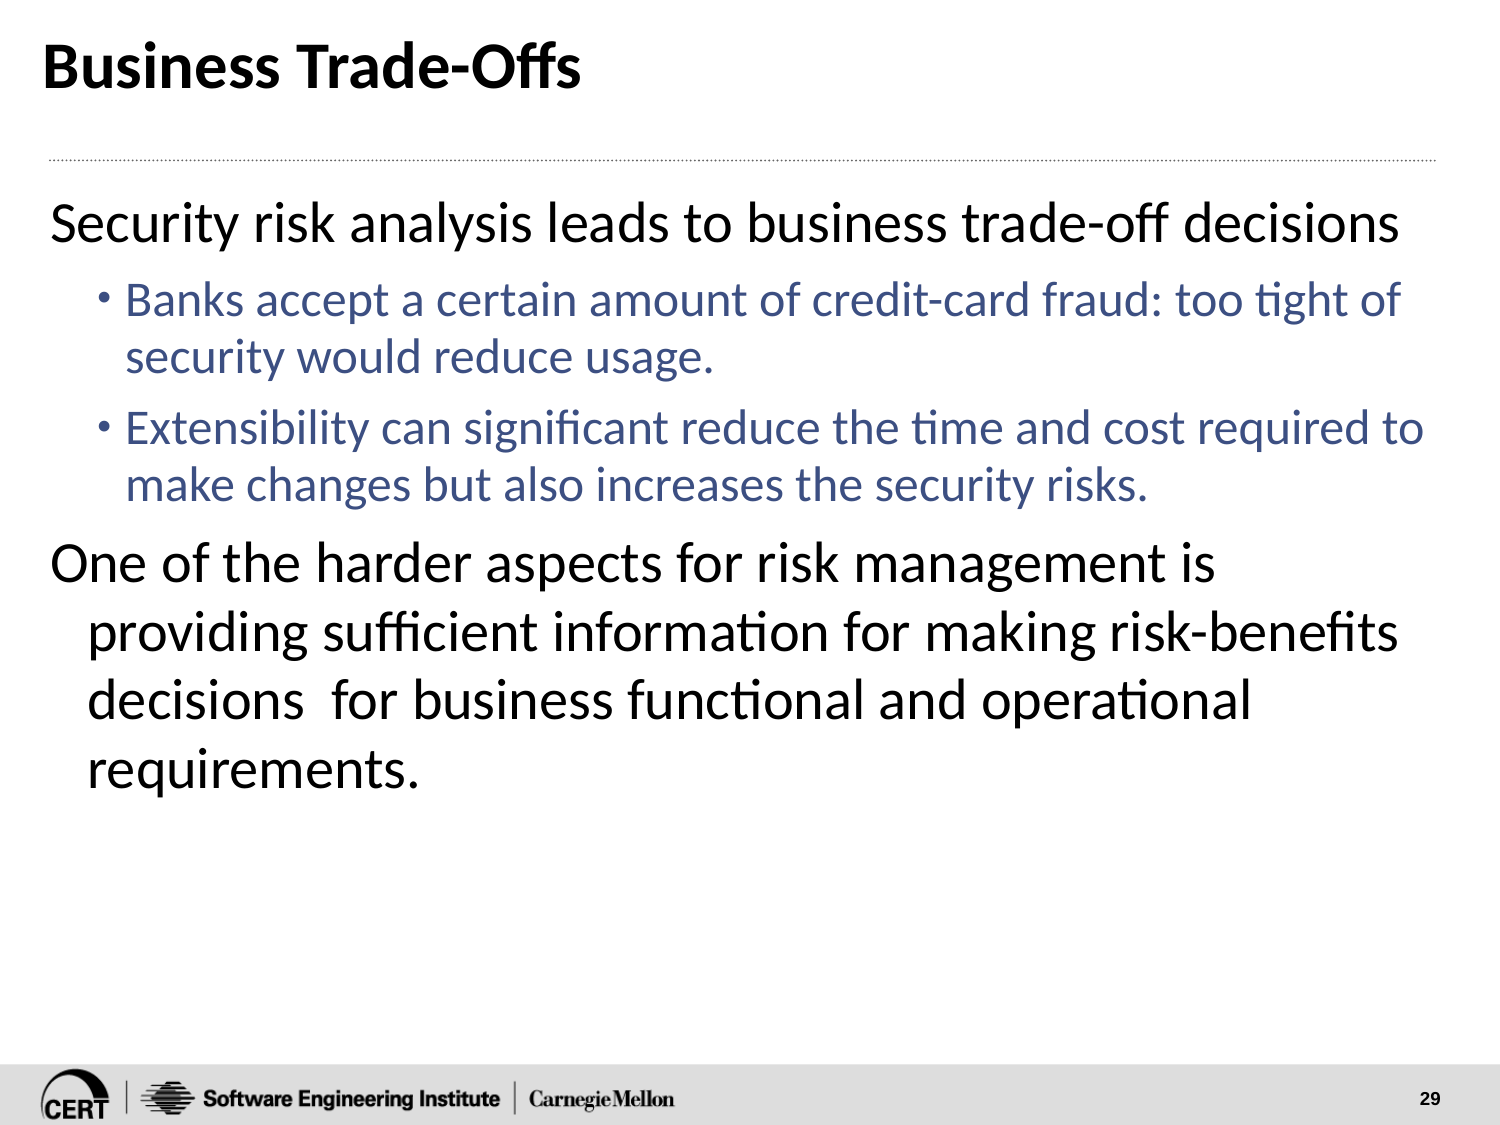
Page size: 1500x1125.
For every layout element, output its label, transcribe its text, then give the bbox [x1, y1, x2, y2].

picture [24, 1065, 688, 1125]
title Business Trade-Offs [42, 37, 1434, 155]
list Security risk analysis leads to business trade-off decisions Banks accept a certain amount of credit-card fraud: too tight of security would reduce usage. Extensibility can significant reduce the time and cost required to make changes but also increases the security risks. One of the harder aspects for risk management is providing sufficient information for making risk-benefits decisions for business functional and operational requirements. [49, 187, 1438, 1001]
